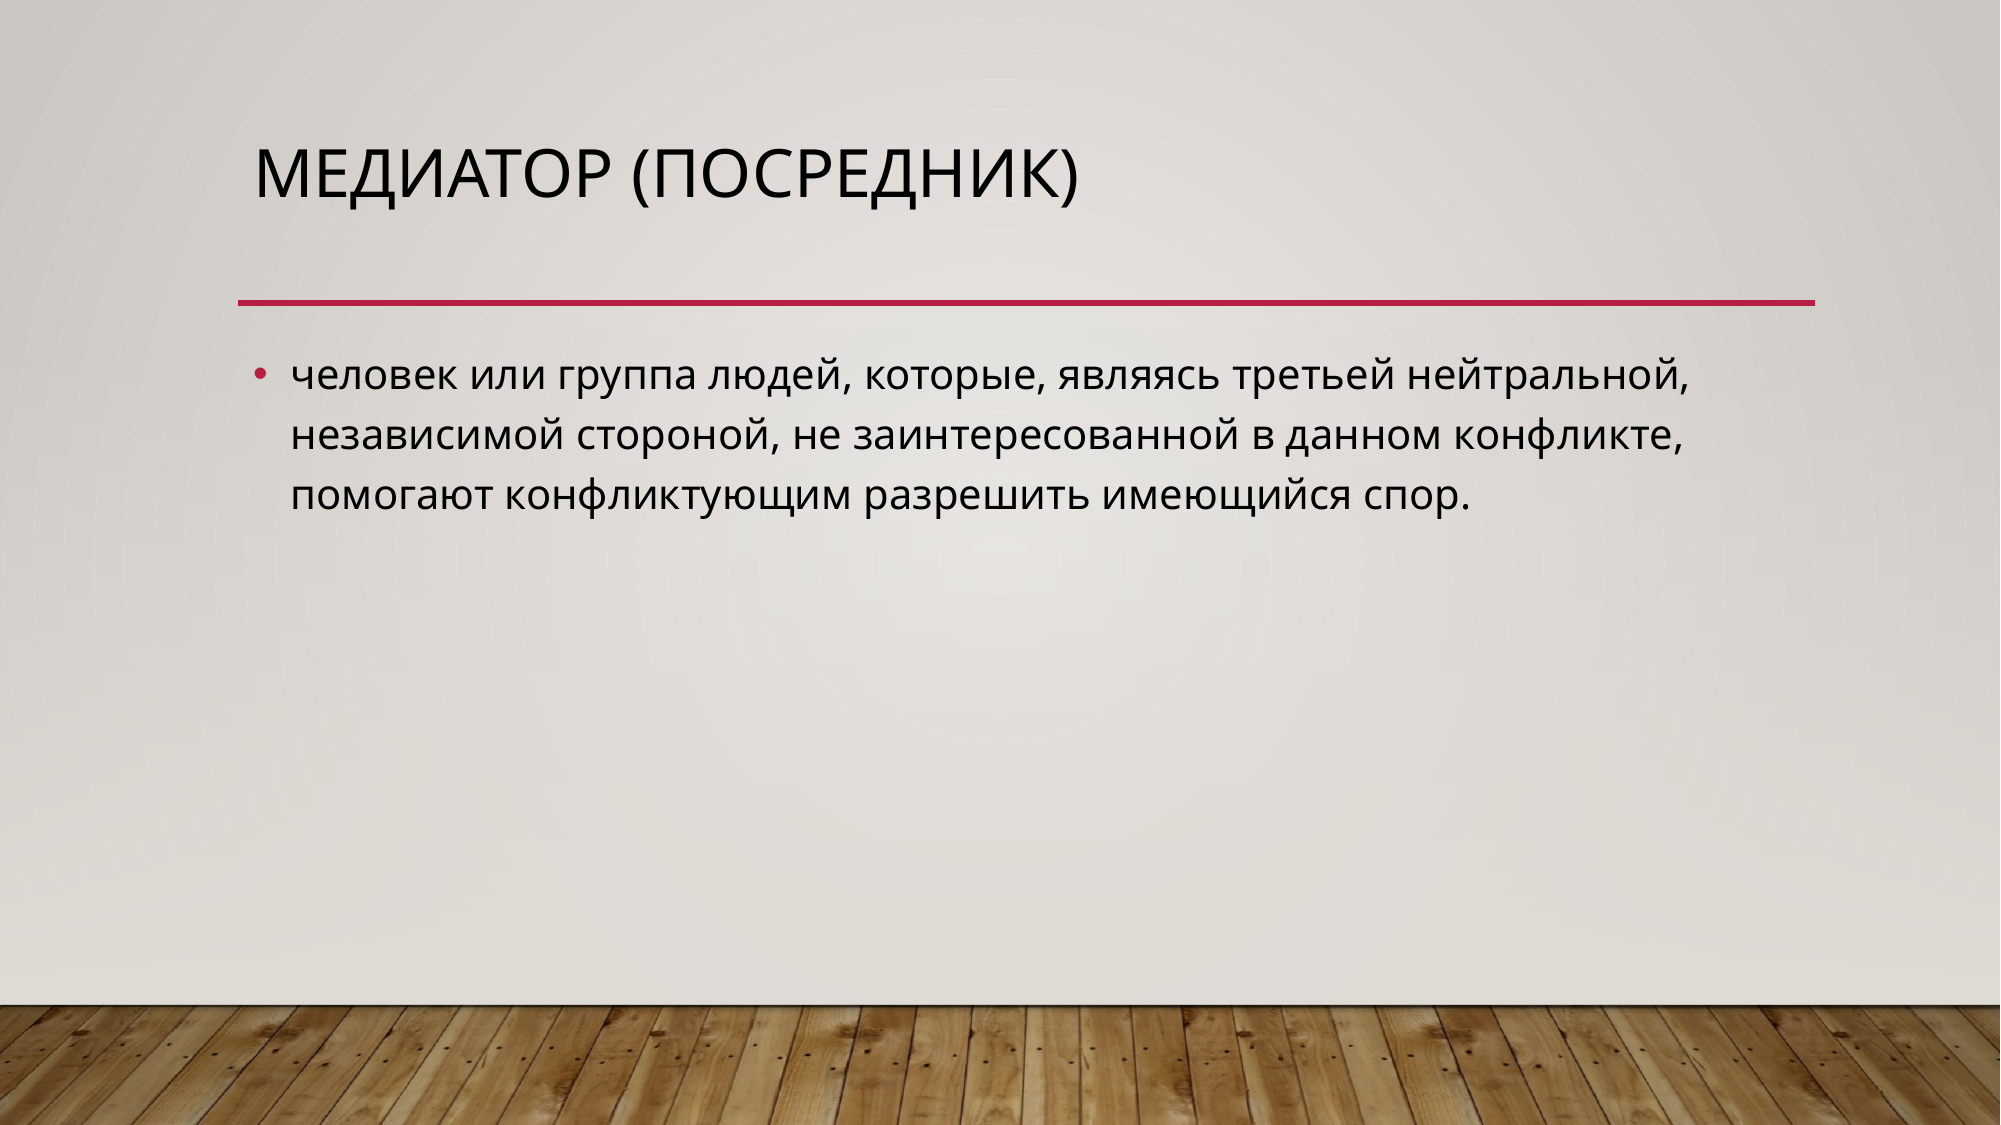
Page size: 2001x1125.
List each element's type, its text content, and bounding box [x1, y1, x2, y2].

list человек или группа людей, которые, являясь третьей нейтральной, независимой стороной, не заинтересованной в данном конфликте, помогают конфликтующим разрешить имеющийся спор. [238, 330, 1814, 897]
title Медиатор (посредник) [238, 131, 1814, 305]
picture [0, 1005, 2000, 1125]
